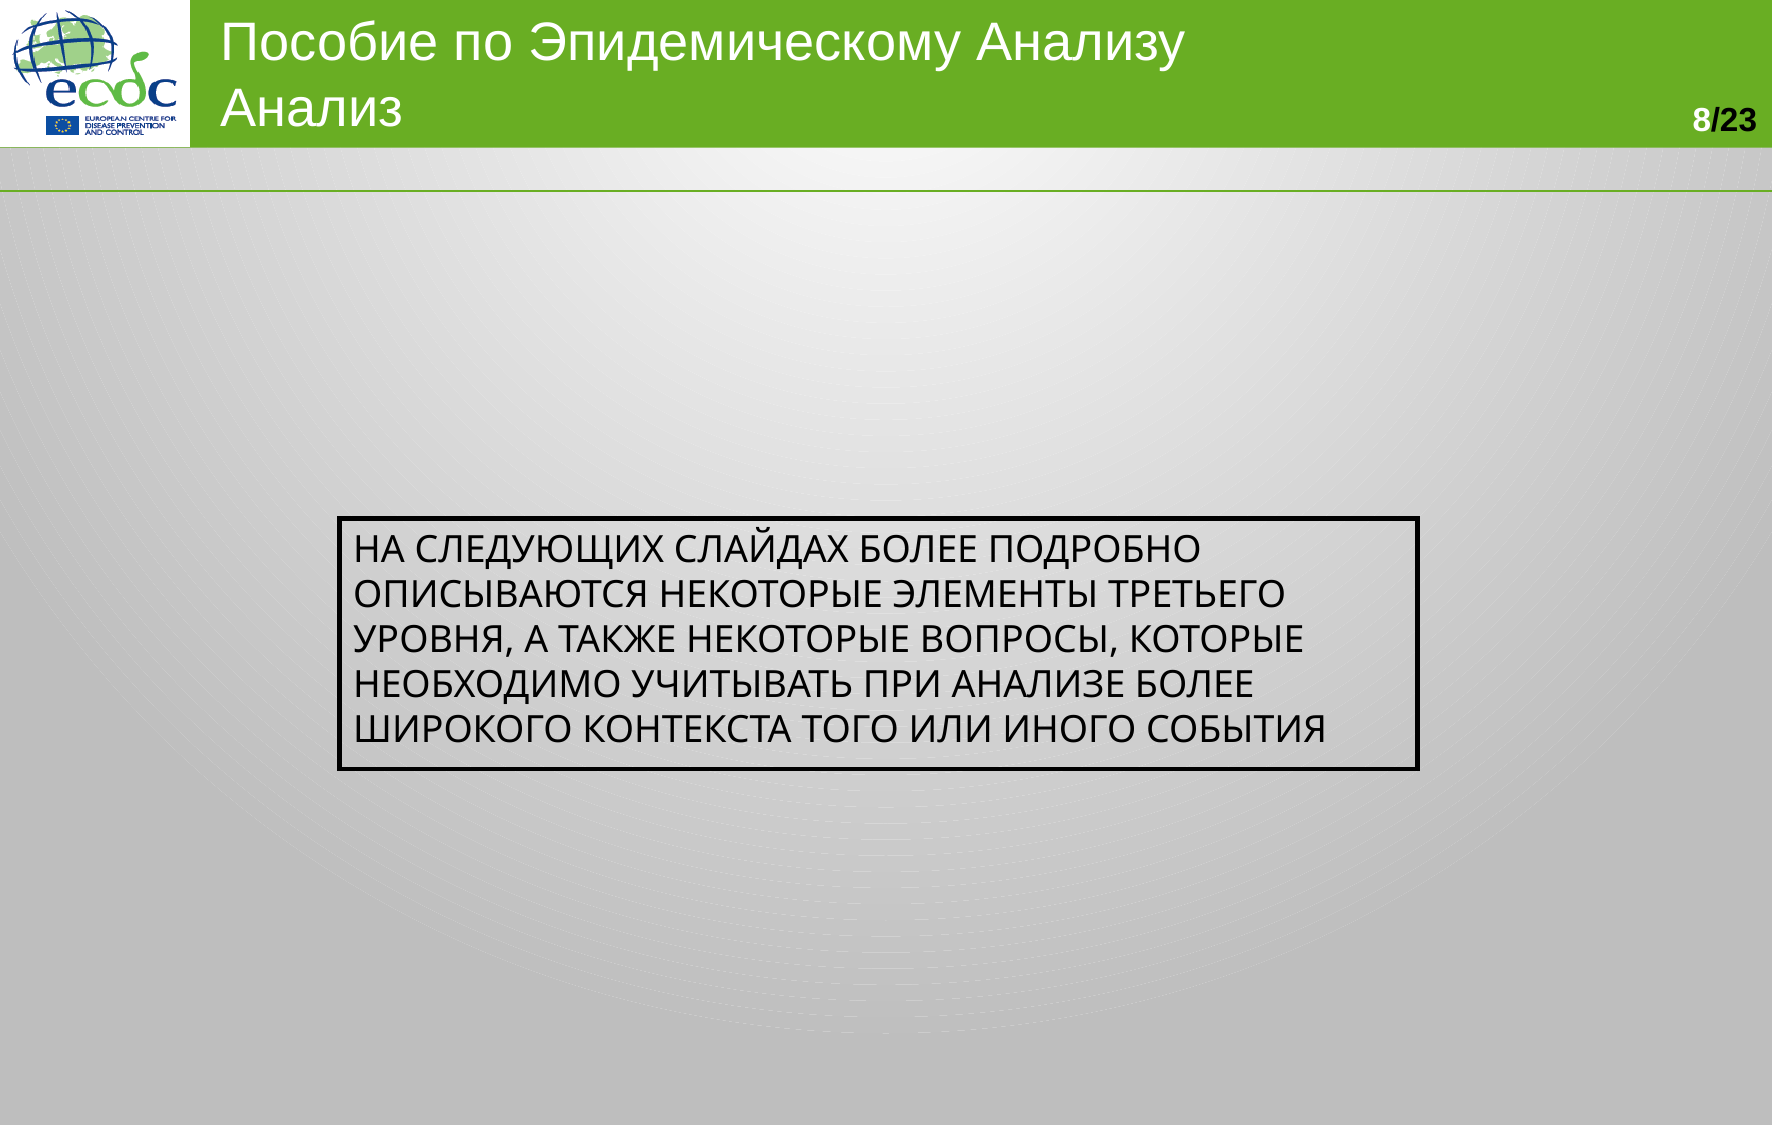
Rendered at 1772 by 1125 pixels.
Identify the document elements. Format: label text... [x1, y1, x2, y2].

picture [0, 0, 190, 147]
list НА СЛЕДУЮЩИХ СЛАЙДАХ БОЛЕЕ ПОДРОБНО ОПИСЫВАЮТСЯ НЕКОТОРЫЕ ЭЛЕМЕНТЫ ТРЕТЬЕГО УРОВНЯ, А ТАКЖЕ НЕКОТОРЫЕ ВОПРОСЫ, КОТОРЫЕ НЕОБХОДИМО УЧИТЫВАТЬ ПРИ АНАЛИЗЕ БОЛЕЕ ШИРОКОГО КОНТЕКСТА ТОГО ИЛИ ИНОГО СОБЫТИЯ [339, 517, 1418, 770]
